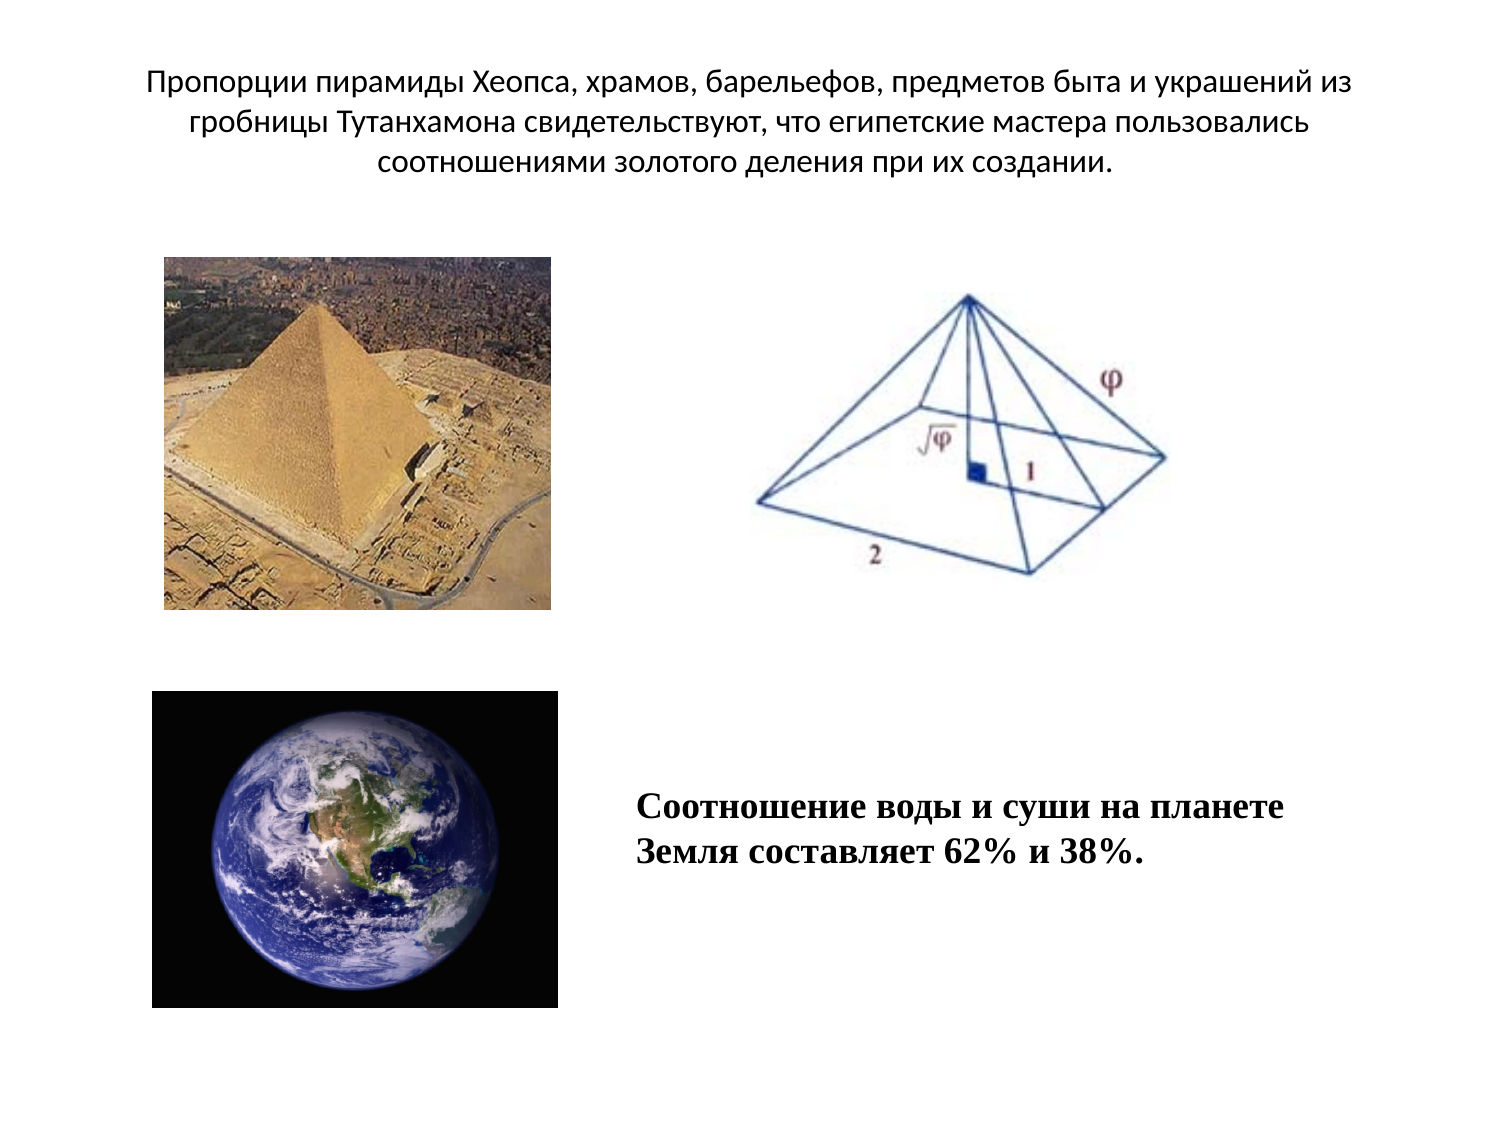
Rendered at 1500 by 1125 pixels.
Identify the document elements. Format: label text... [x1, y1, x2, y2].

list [152, 691, 558, 1008]
text_box Соотношение воды и суши на планете Земля составляет 62% и 38%. [621, 773, 1371, 879]
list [749, 292, 1173, 582]
picture [163, 257, 551, 610]
title Пропорции пирамиды Хеопса, храмов, барельефов, предметов быта и украшений из гробницы Тутанхамона свидетельствуют, что египетские мастера пользовались соотношениями золотого деления при их создании. [75, 45, 1425, 233]
